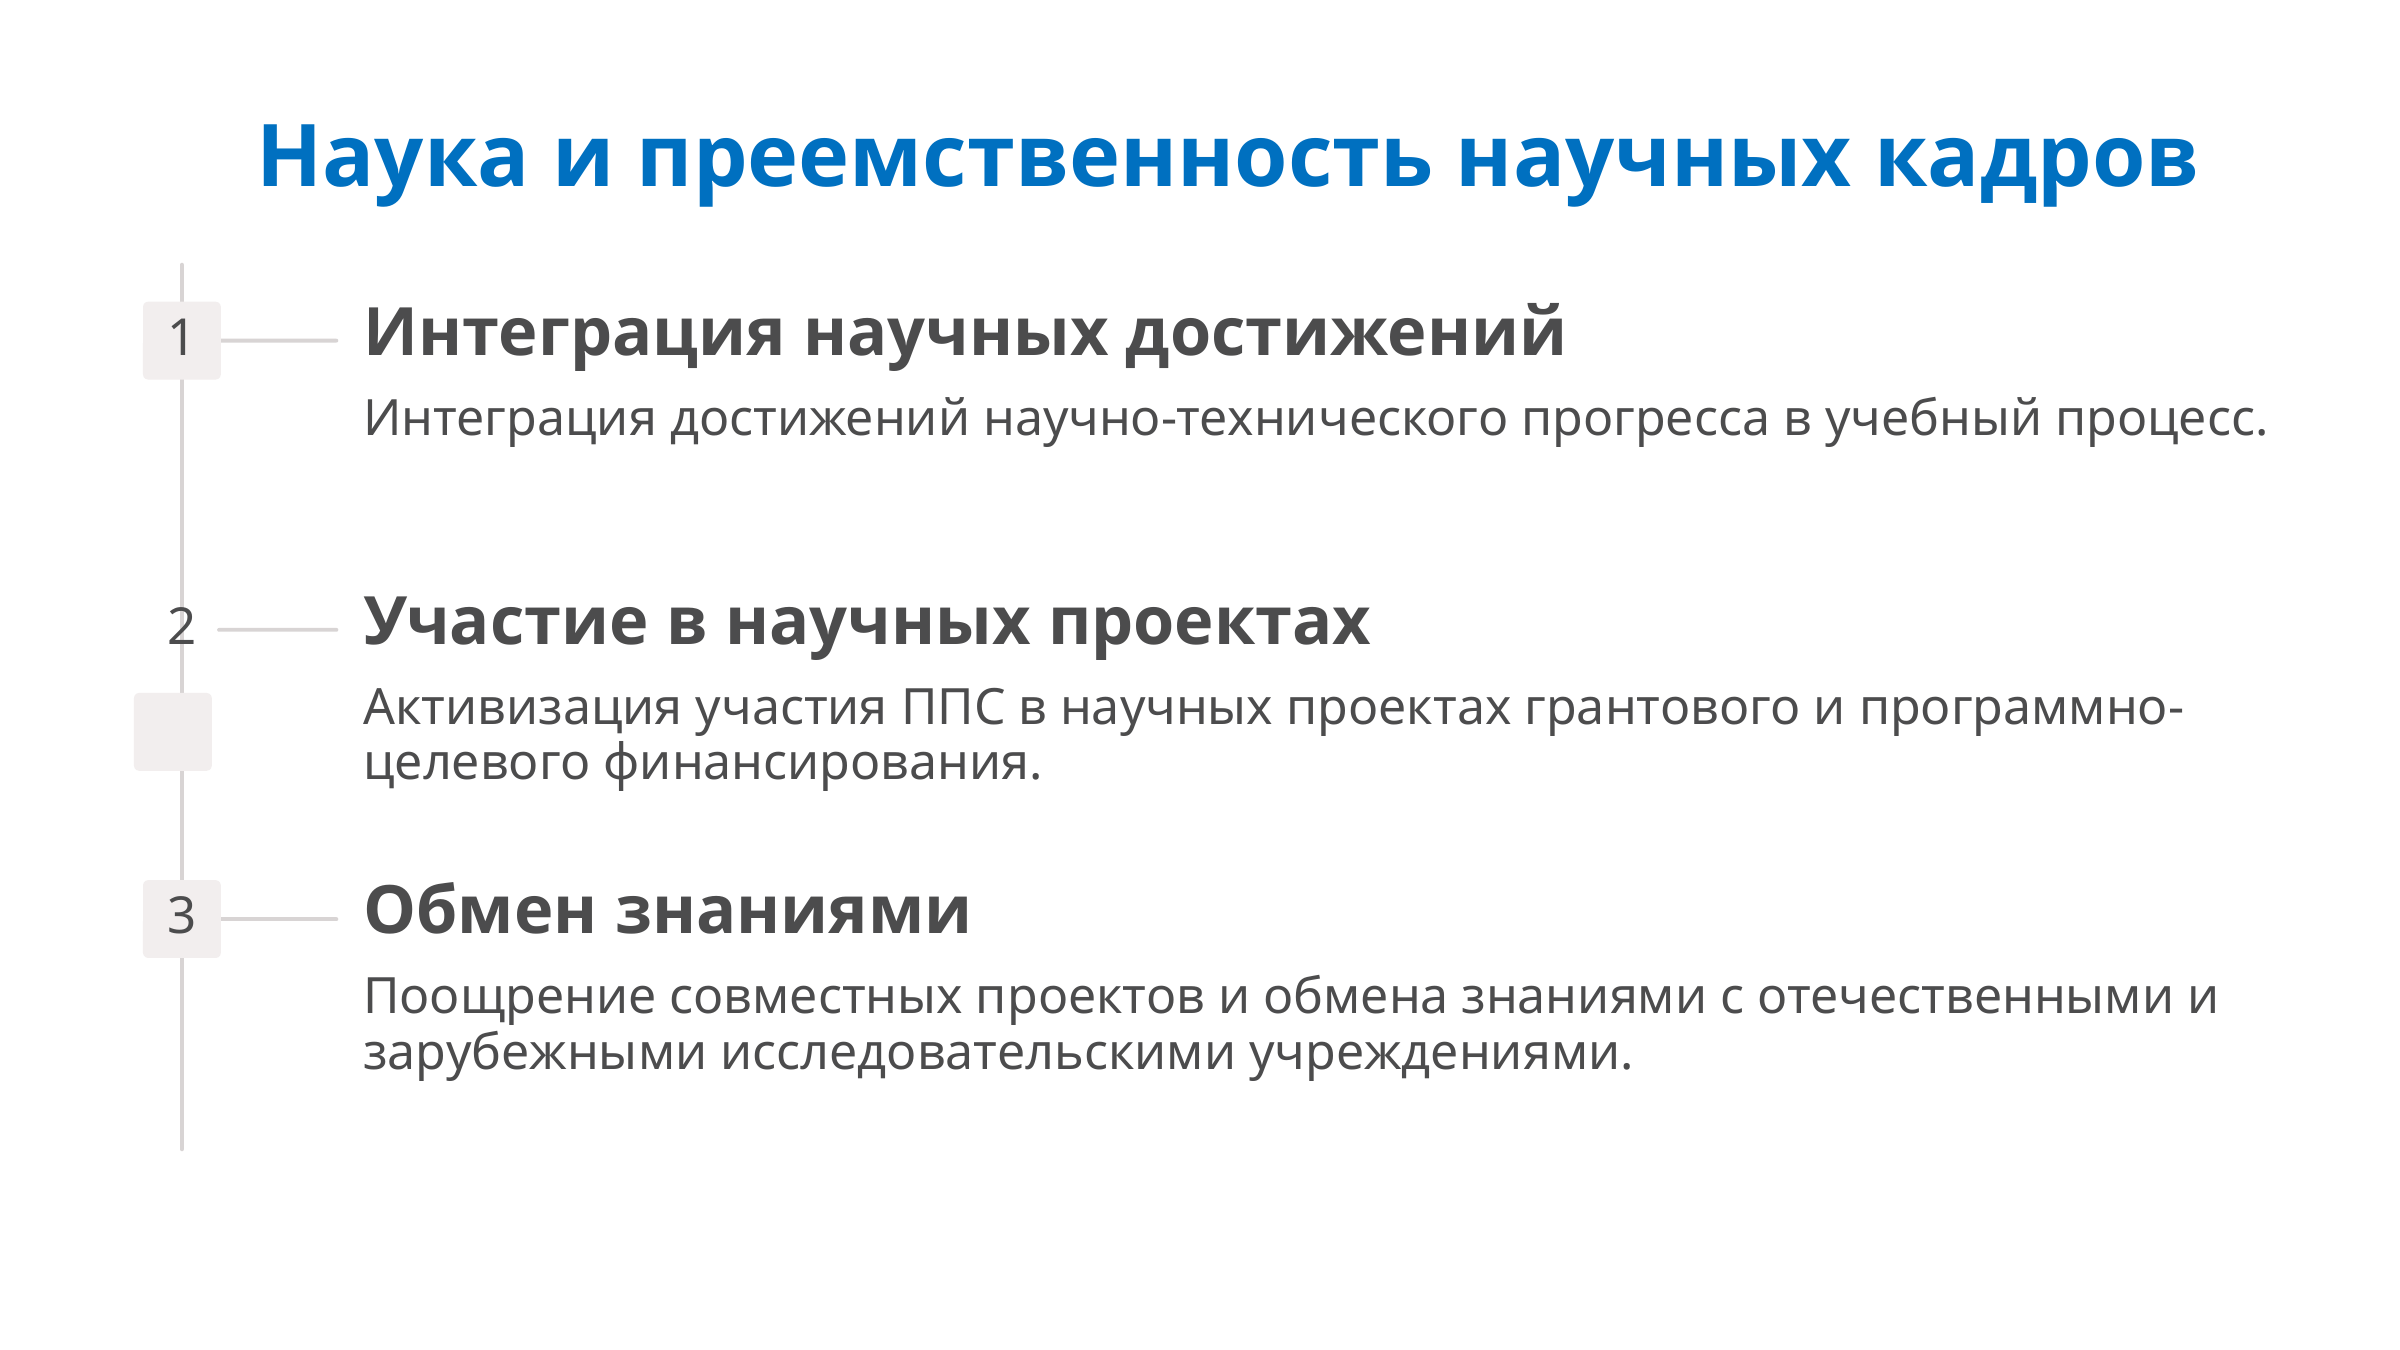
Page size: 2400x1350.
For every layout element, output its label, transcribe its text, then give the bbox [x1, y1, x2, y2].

text_box [221, 917, 339, 921]
text_box Участие в научных проектах [363, 604, 958, 659]
text_box Интеграция достижений научно-технического прогресса в учебный процесс. [363, 390, 2301, 501]
text_box [142, 880, 221, 958]
text_box Активизация участия ППС в научных проектах грантового и программно-целевого финансирования. [363, 679, 2301, 790]
text_box [180, 958, 184, 1152]
text_box 3 [169, 893, 195, 946]
text_box Обмен знаниями [363, 893, 796, 948]
text_box [142, 301, 221, 380]
text_box Поощрение совместных проектов и обмена знаниями с отечественными и зарубежными исследовательскими учреждениями. [363, 968, 2301, 1135]
text_box [180, 656, 184, 692]
text_box 2 [169, 603, 195, 656]
text_box [221, 338, 339, 343]
text_box [180, 380, 184, 603]
text_box [133, 692, 212, 771]
text_box 1 [172, 314, 192, 367]
text_box Интеграция научных достижений [363, 315, 1073, 370]
text_box [217, 627, 339, 632]
text_box [180, 771, 184, 880]
text_box [180, 262, 184, 301]
text_box Наука и преемственность научных кадров [121, 96, 2337, 230]
